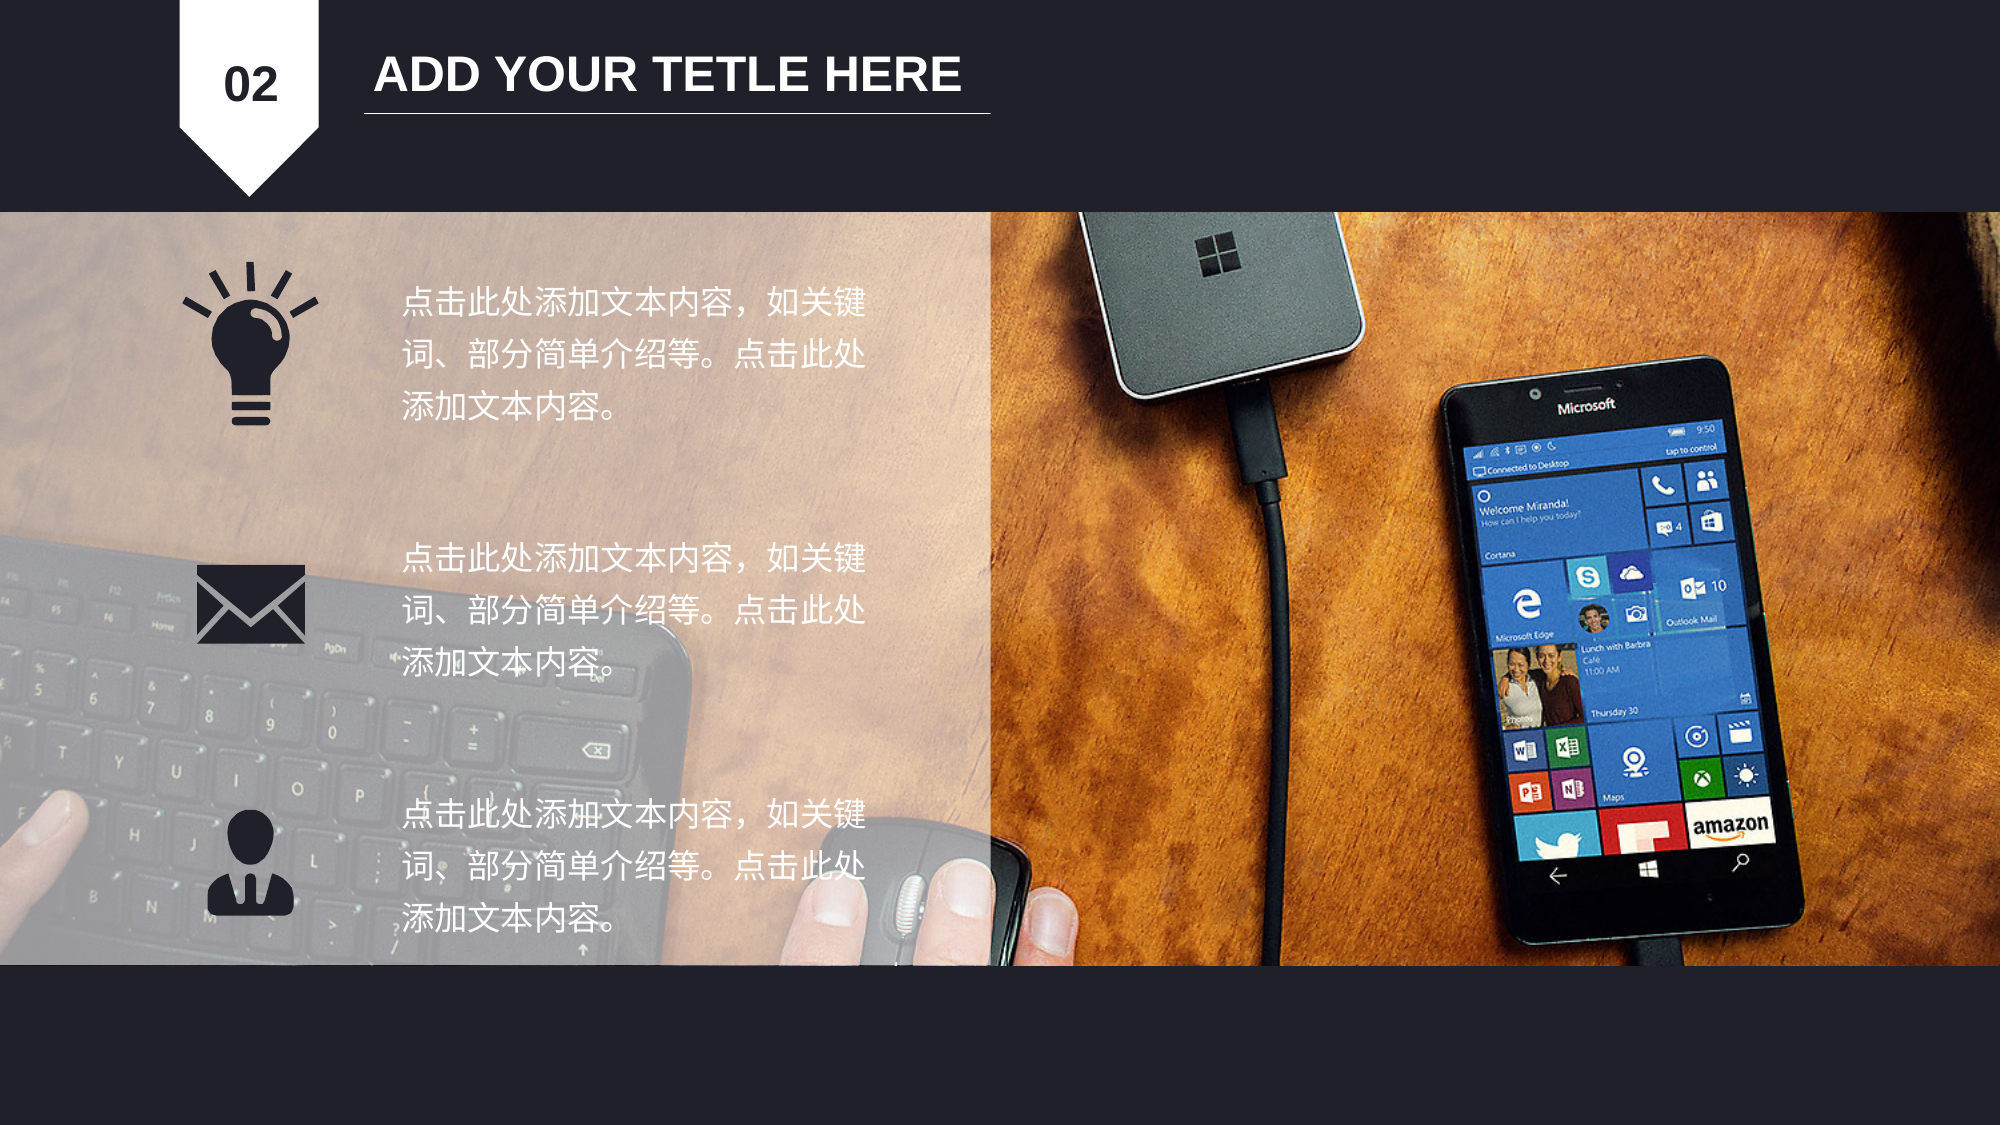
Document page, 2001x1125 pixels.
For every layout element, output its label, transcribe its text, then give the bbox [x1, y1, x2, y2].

list ADD YOUR TETLE HERE [358, 40, 984, 104]
list 02 [208, 50, 309, 120]
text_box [182, 261, 319, 426]
picture [0, 211, 2000, 966]
